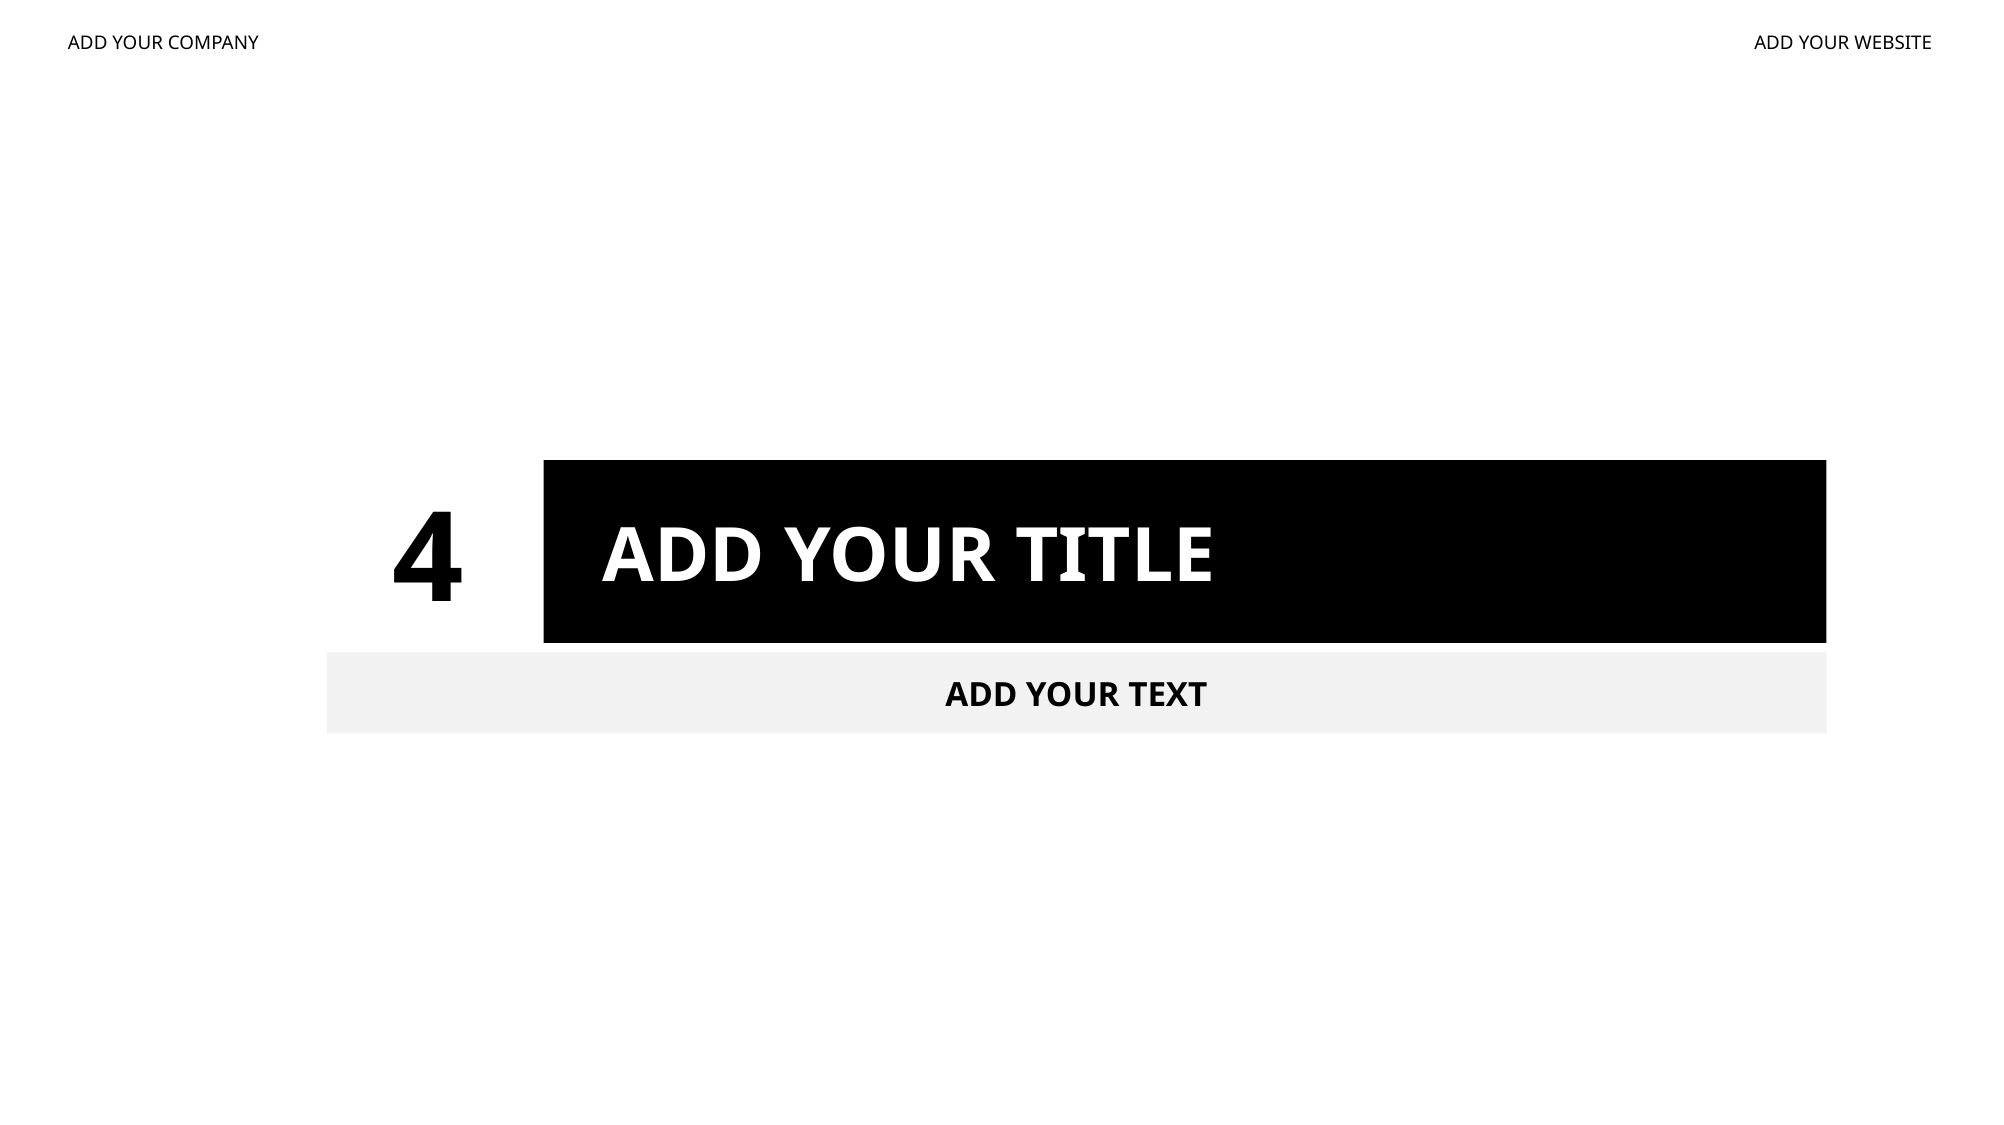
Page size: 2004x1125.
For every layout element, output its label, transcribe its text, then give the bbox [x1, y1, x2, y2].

text_box 4 [365, 460, 493, 643]
text_box ADD YOUR COMPANY [34, 26, 293, 58]
text_box ADD YOUR TEXT [326, 652, 1827, 734]
text_box ADD YOUR WEBSITE [1714, 26, 1973, 58]
text_box ADD YOUR TITLE [543, 460, 1827, 643]
